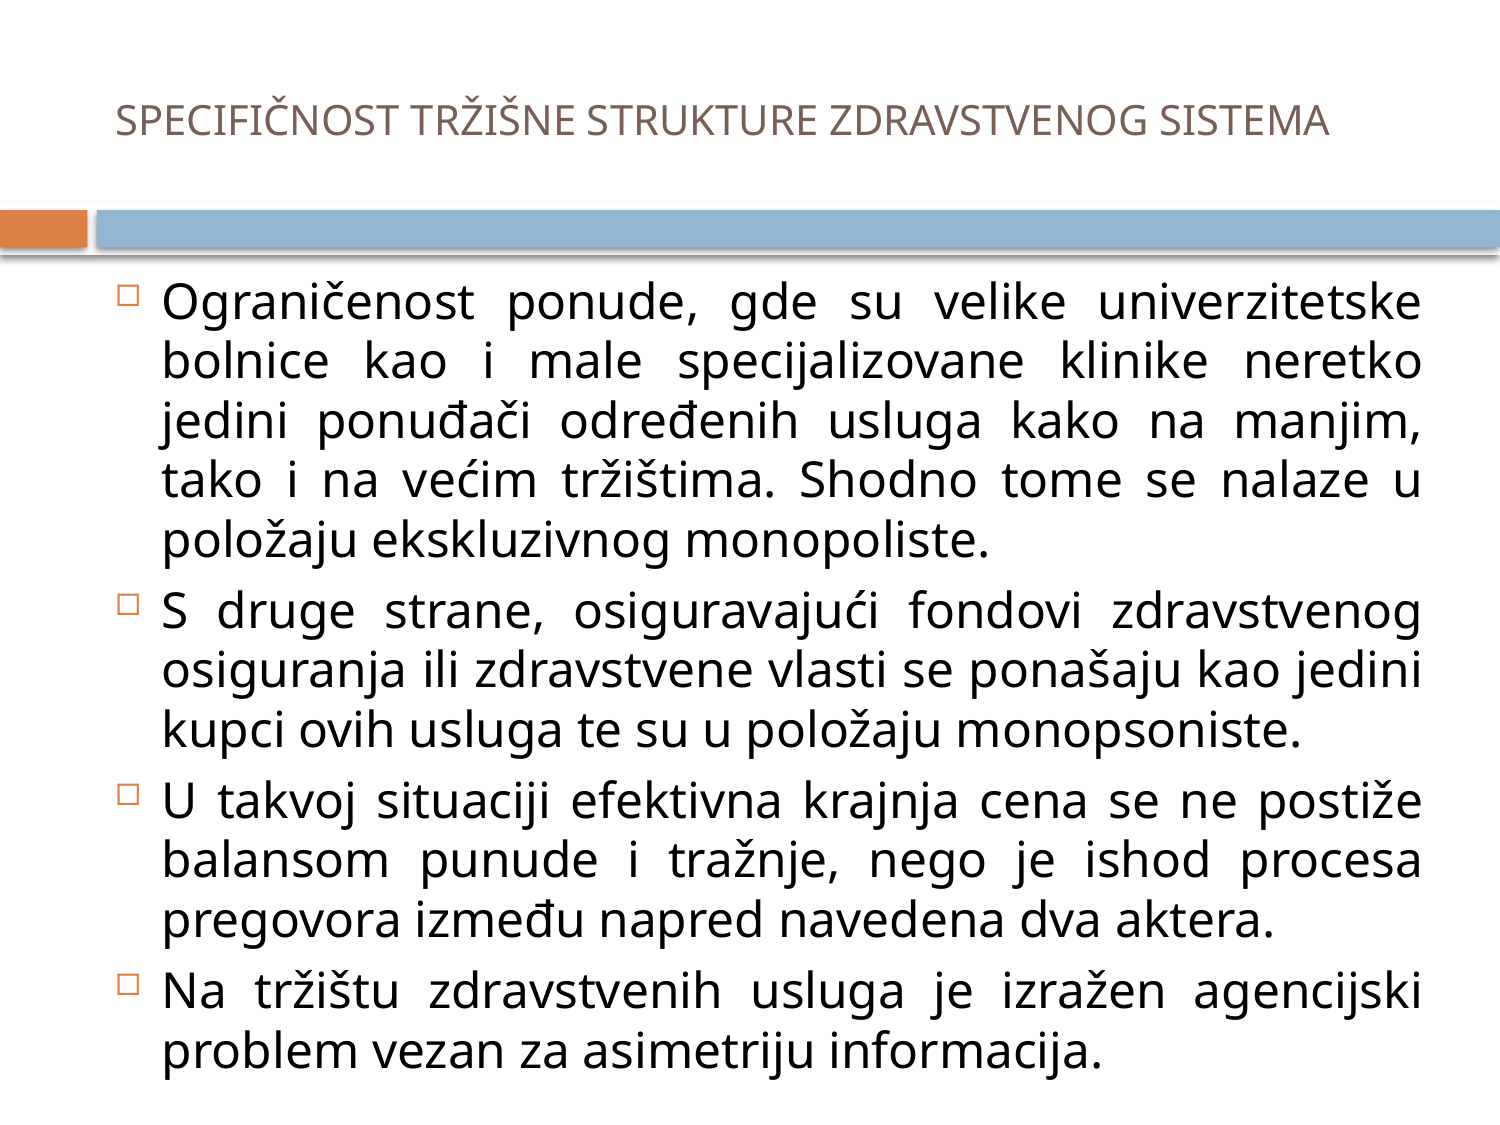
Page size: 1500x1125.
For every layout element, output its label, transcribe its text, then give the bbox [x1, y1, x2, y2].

title SPECIFIČNOST TRŽIŠNE STRUKTURE ZDRAVSTVENOG SISTEMA [100, 37, 1438, 200]
list Ograničenost ponude, gde su velike univerzitetske bolnice kao i male specijalizovane klinike neretko jedini ponuđači određenih usluga kako na manjim, tako i na većim tržištima. Shodno tome se nalaze u položaju ekskluzivnog monopoliste. S druge strane, osiguravajući fondovi zdravstvenog osiguranja ili zdravstvene vlasti se ponašaju kao jedini kupci ovih usluga te su u položaju monopsoniste. U takvoj situaciji efektivna krajnja cena se ne postiže balansom punude i tražnje, nego je ishod procesa pregovora između napred navedena dva aktera. Na tržištu zdravstvenih usluga je izražen agencijski problem vezan za asimetriju informacija. [100, 262, 1438, 1100]
